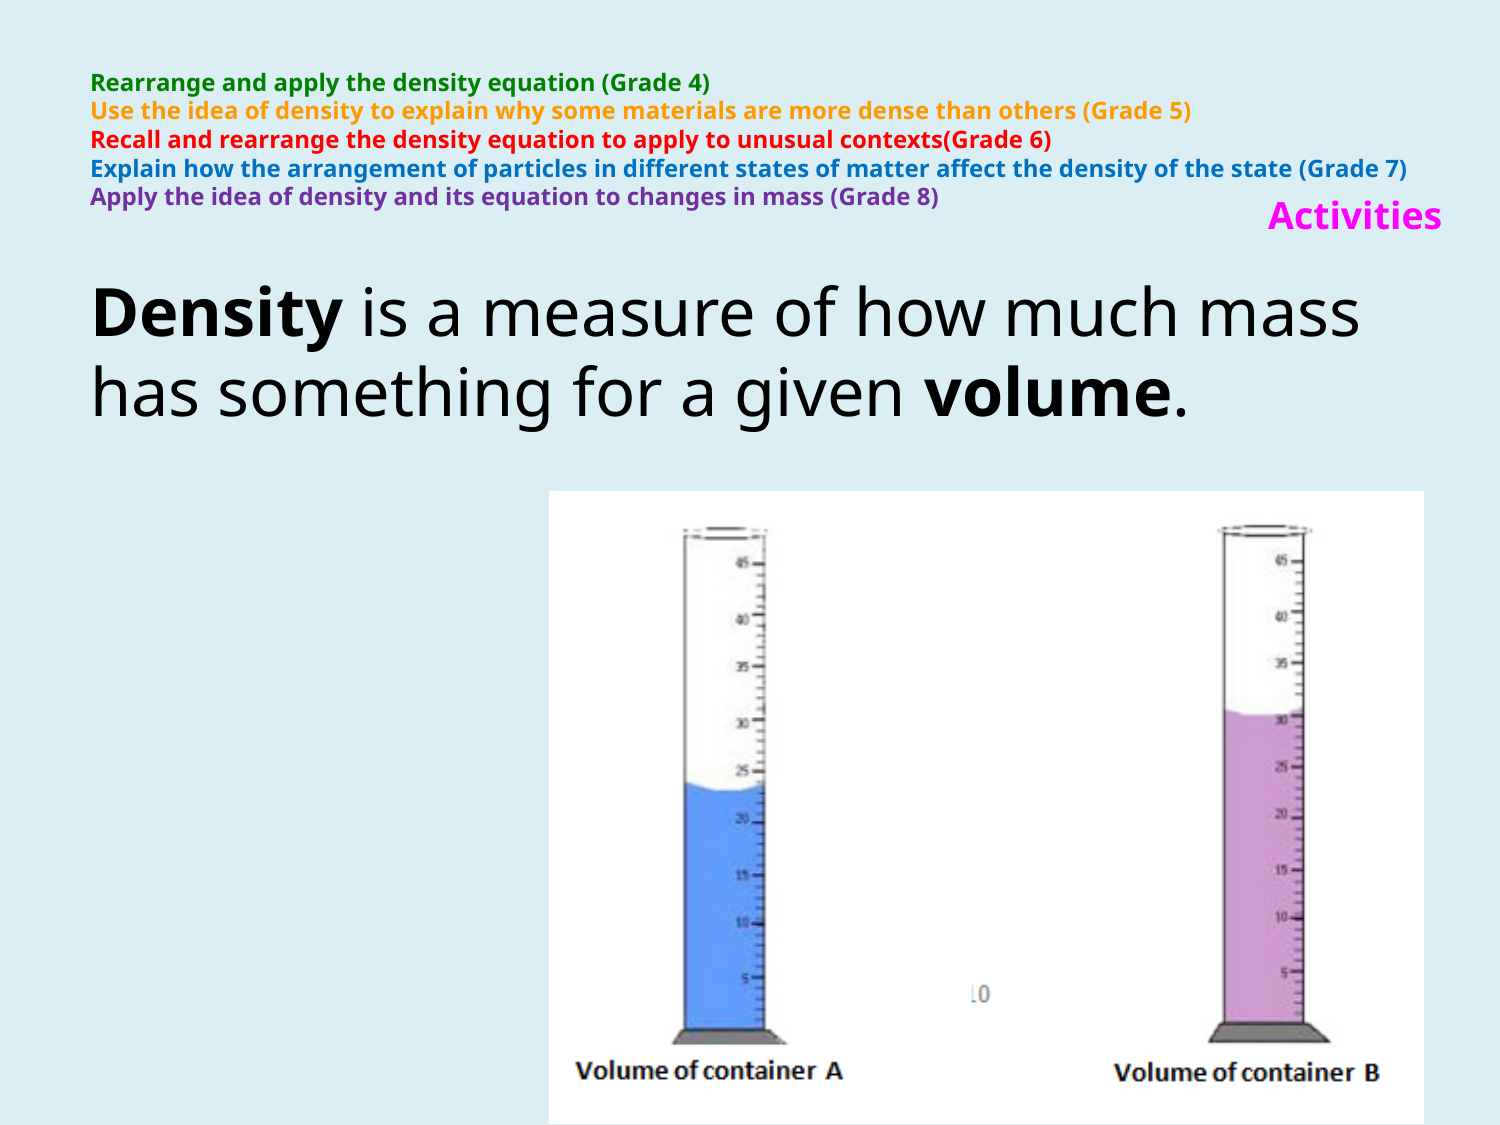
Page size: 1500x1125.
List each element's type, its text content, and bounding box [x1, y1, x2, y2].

title Rearrange and apply the density equation (Grade 4) Use the idea of density to explain why some materials are more dense than others (Grade 5) Recall and rearrange the density equation to apply to unusual contexts(Grade 6) Explain how the arrangement of particles in different states of matter affect the density of the state (Grade 7) Apply the idea of density and its equation to changes in mass (Grade 8) [75, 45, 1425, 233]
list Density is a measure of how much mass has something for a given volume. [75, 262, 1425, 1005]
picture [548, 491, 1424, 1124]
text_box Activities [1253, 184, 1458, 245]
